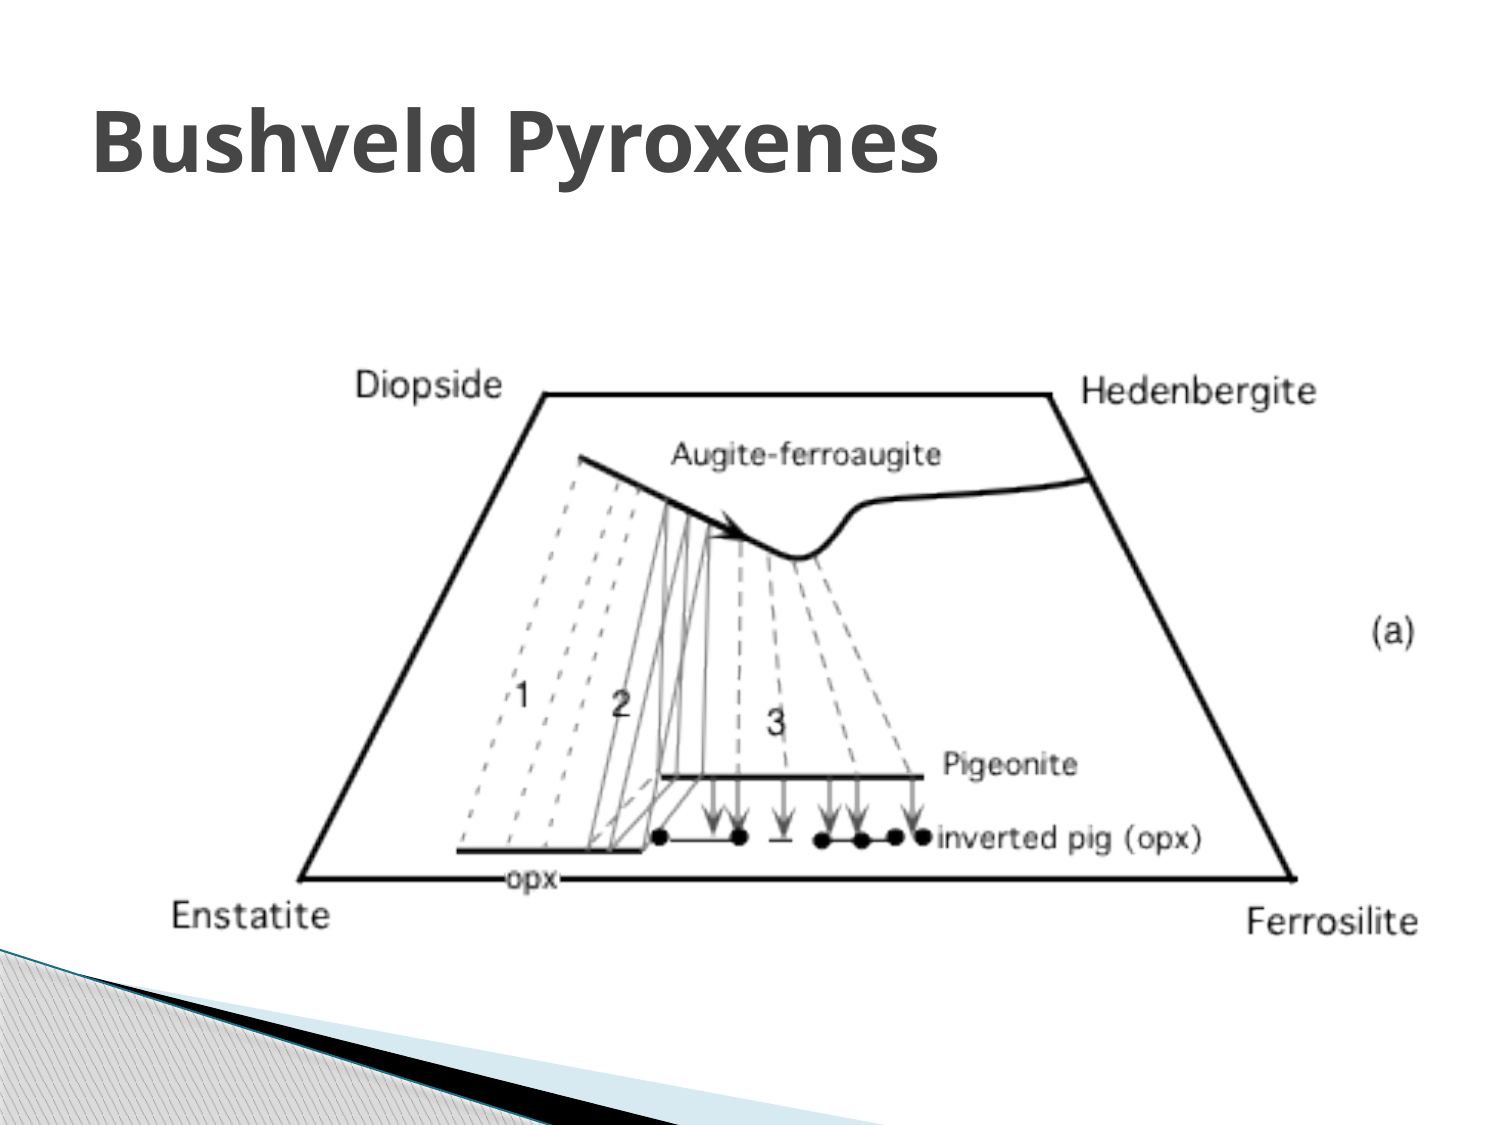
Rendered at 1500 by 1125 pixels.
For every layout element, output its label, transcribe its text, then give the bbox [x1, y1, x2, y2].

picture [172, 362, 1426, 951]
title Bushveld Pyroxenes [75, 45, 1425, 233]
